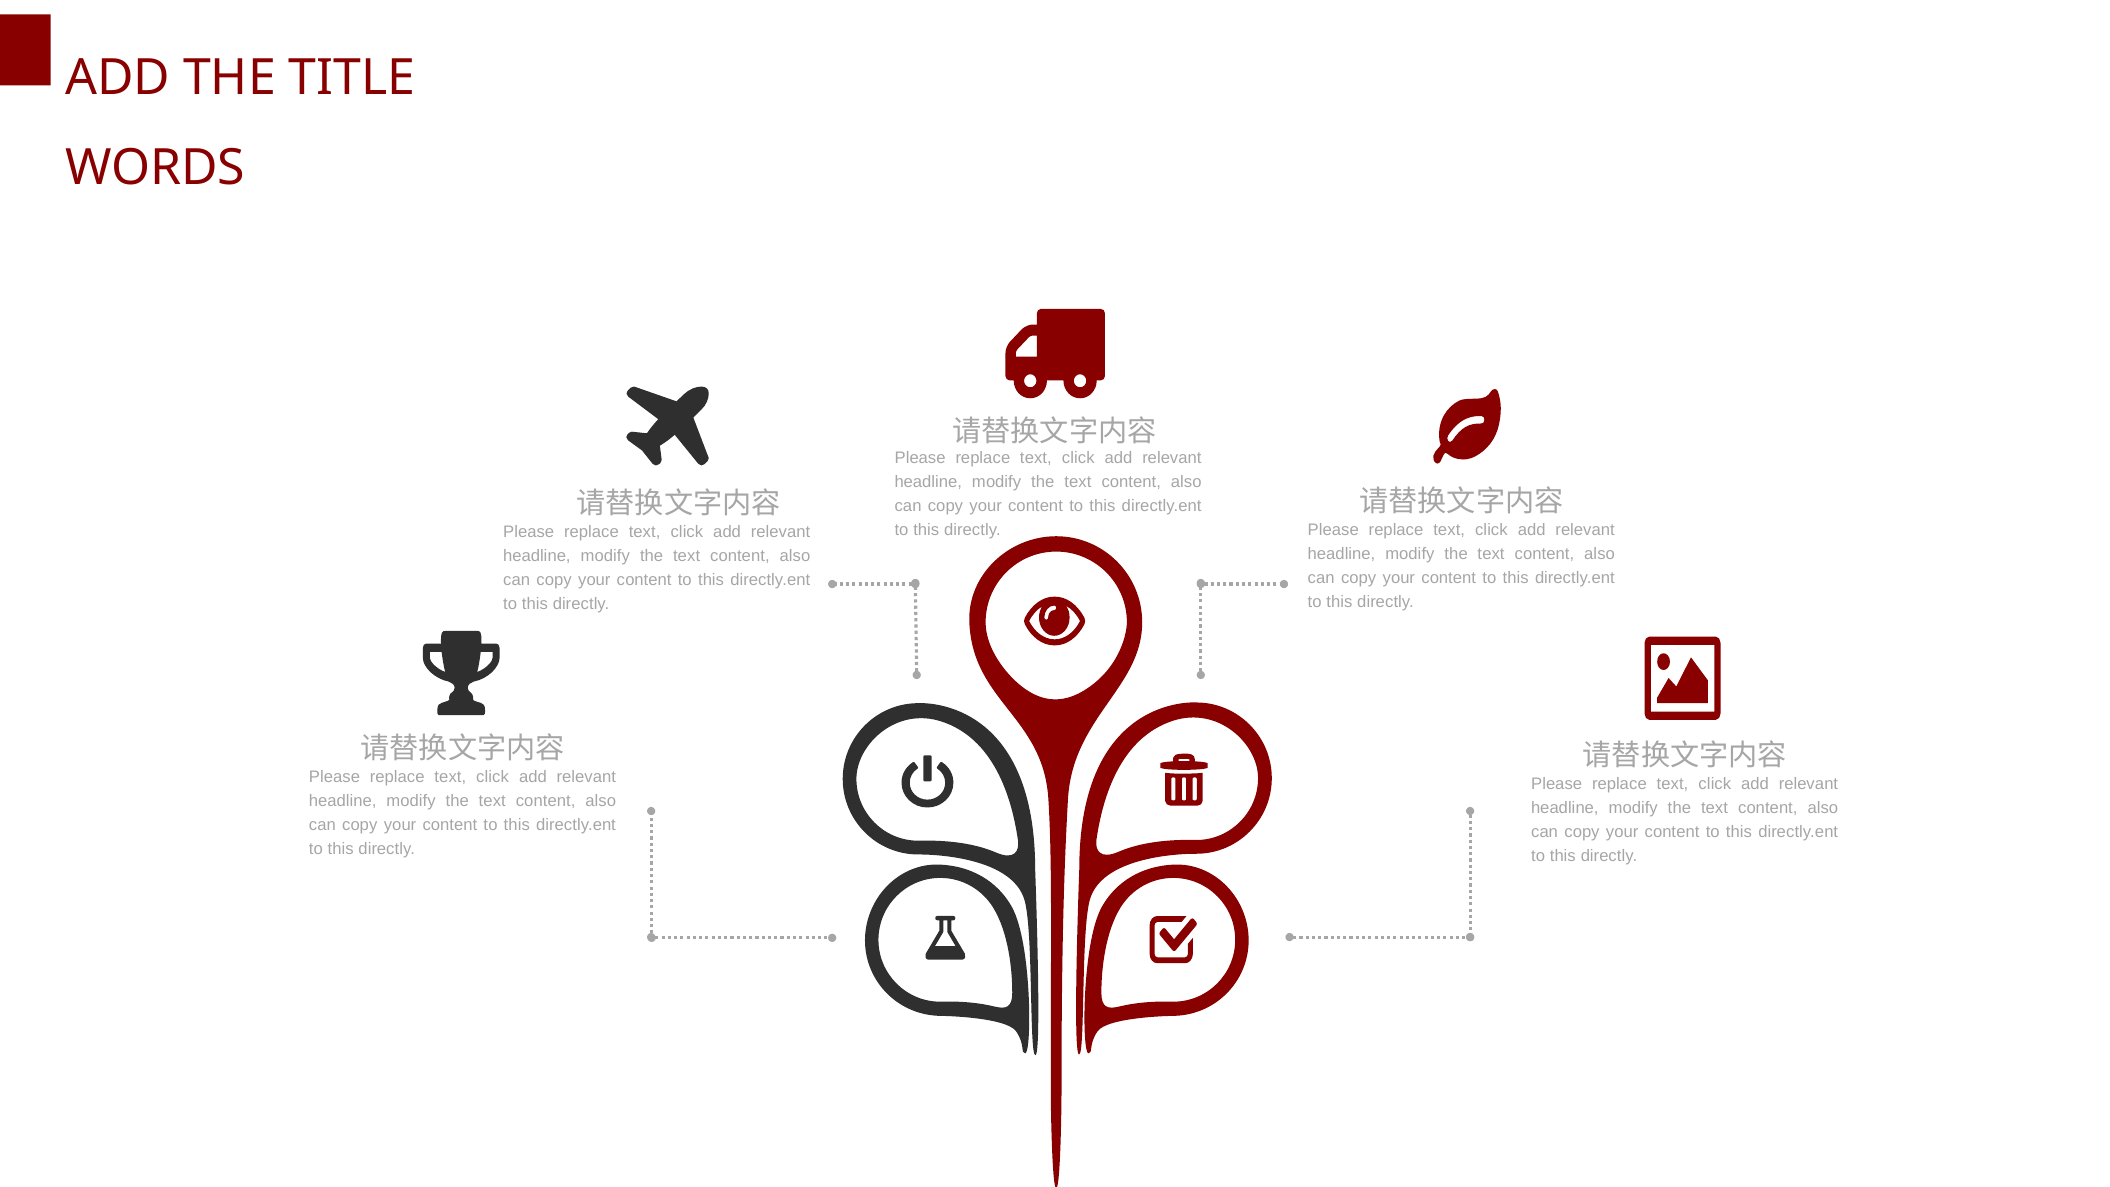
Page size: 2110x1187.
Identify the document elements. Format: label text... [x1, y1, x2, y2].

text_box Please replace text, click add relevant headline, modify the text content, also can copy your content to this directly.ent to this directly. [1307, 514, 1616, 611]
text_box 请替换文字内容 [1582, 729, 1788, 768]
text_box Please replace text, click add relevant headline, modify the text content, also can copy your content to this directly.ent to this directly. [894, 443, 1203, 539]
text_box 请替换文字内容 [576, 477, 782, 517]
text_box 请替换文字内容 [360, 722, 566, 762]
text_box [626, 386, 709, 466]
text_box Please replace text, click add relevant headline, modify the text content, also can copy your content to this directly.ent to this directly. [308, 762, 617, 859]
text_box 请替换文字内容 [1359, 475, 1564, 514]
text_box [842, 694, 1043, 1058]
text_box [1072, 694, 1272, 1057]
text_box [967, 536, 1143, 1187]
text_box Please replace text, click add relevant headline, modify the text content, also can copy your content to this directly.ent to this directly. [503, 517, 811, 613]
text_box [422, 630, 500, 716]
text_box ADD THE TITLE WORDS [50, 7, 583, 202]
text_box Please replace text, click add relevant headline, modify the text content, also can copy your content to this directly.ent to this directly. [1531, 768, 1839, 865]
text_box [864, 862, 1032, 1054]
text_box [1005, 308, 1105, 399]
text_box [1644, 636, 1721, 720]
text_box [1433, 389, 1501, 464]
text_box 请替换文字内容 [952, 405, 1158, 443]
